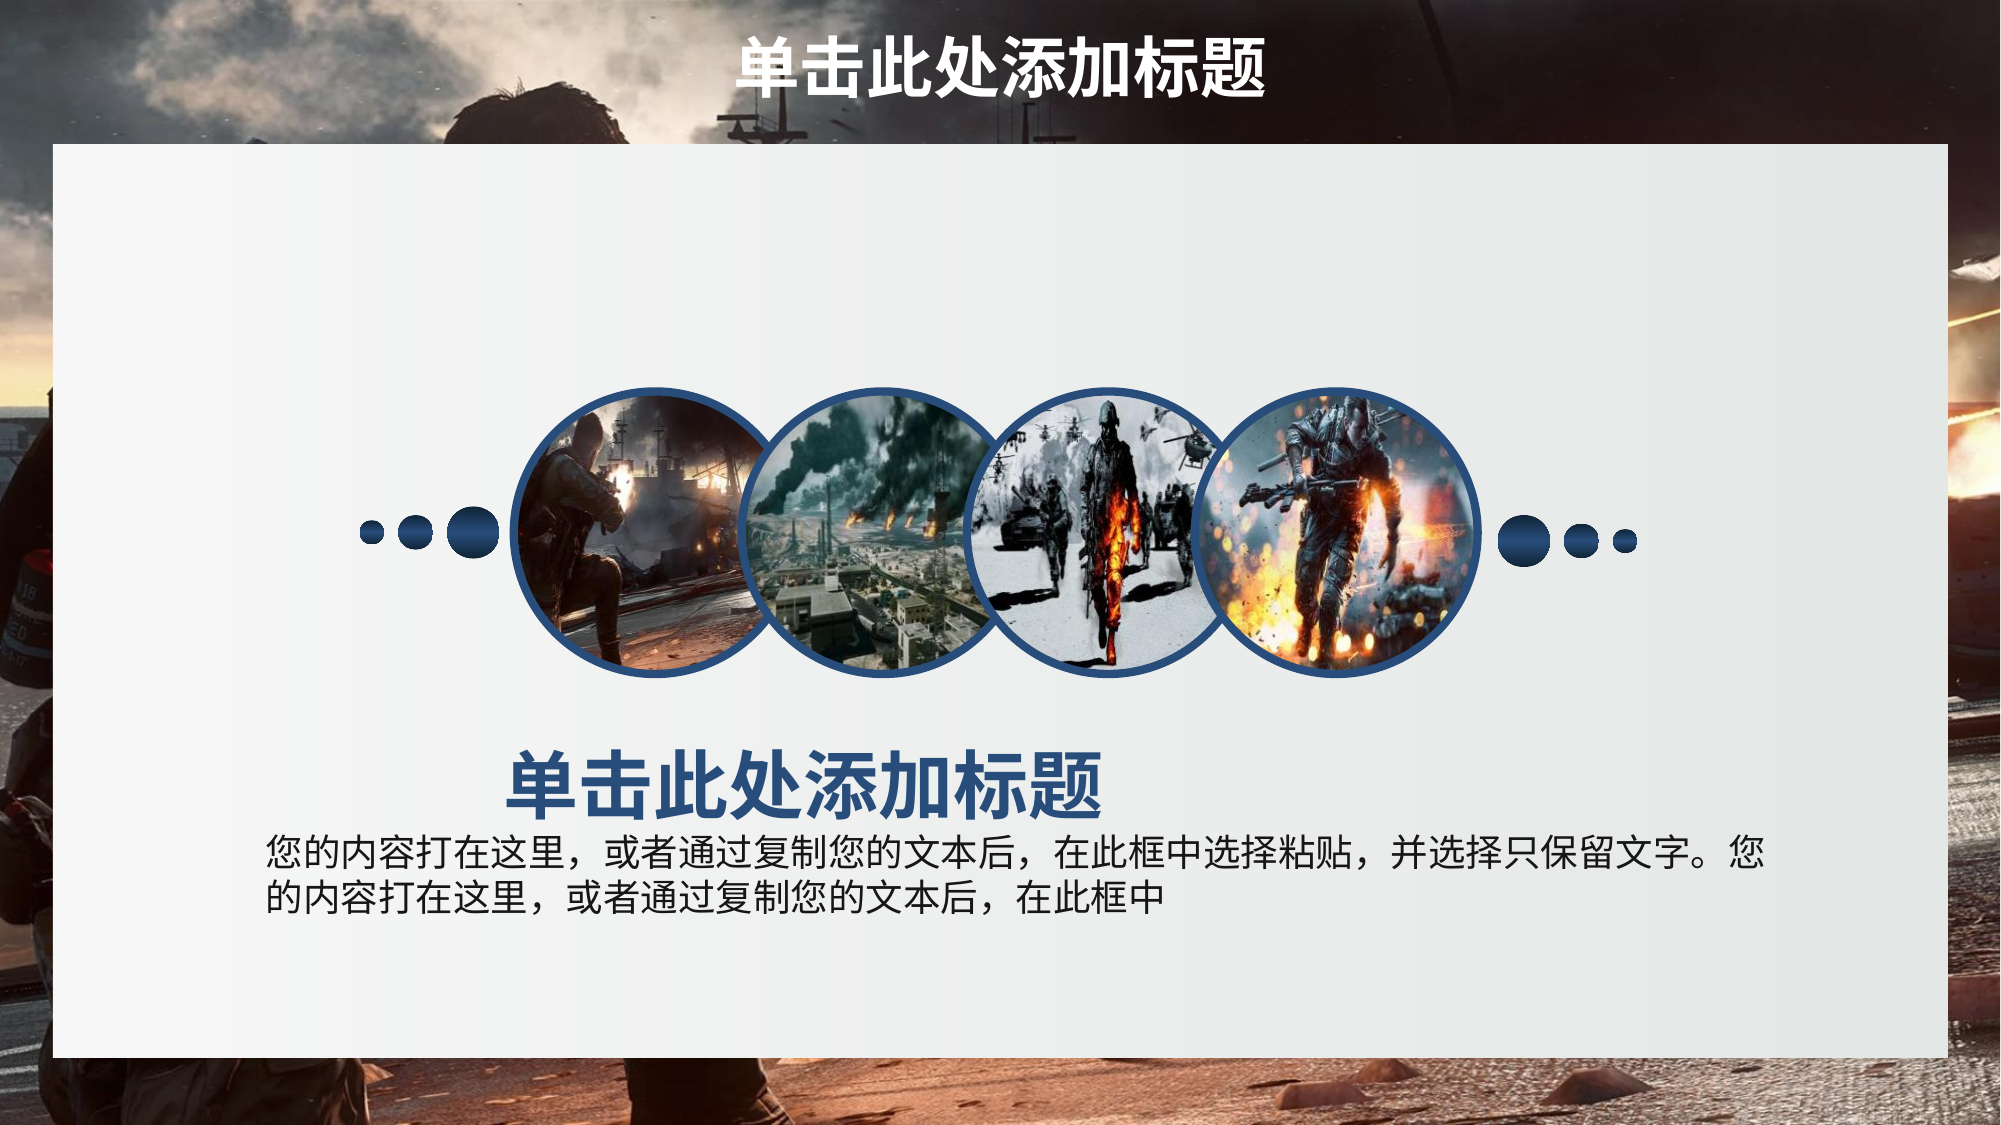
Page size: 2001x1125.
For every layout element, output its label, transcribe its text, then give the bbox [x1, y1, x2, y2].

text_box [513, 391, 769, 674]
text_box [1613, 529, 1638, 554]
picture [0, 0, 2001, 1125]
text_box [398, 515, 433, 550]
text_box 单击此处添加标题 [718, 18, 1283, 114]
text_box [1194, 391, 1478, 674]
text_box [359, 520, 384, 545]
text_box [447, 506, 500, 559]
text_box 单击此处添加标题 您的内容打在这里，或者通过复制您的文本后，在此框中选择粘贴，并选择只保留文字。您的内容打在这里，或者通过复制您的文本后，在此框中 [250, 731, 1797, 967]
text_box [966, 391, 1222, 674]
text_box [1564, 523, 1599, 559]
text_box [1497, 515, 1550, 568]
text_box [741, 391, 996, 674]
text_box [52, 144, 1948, 1058]
